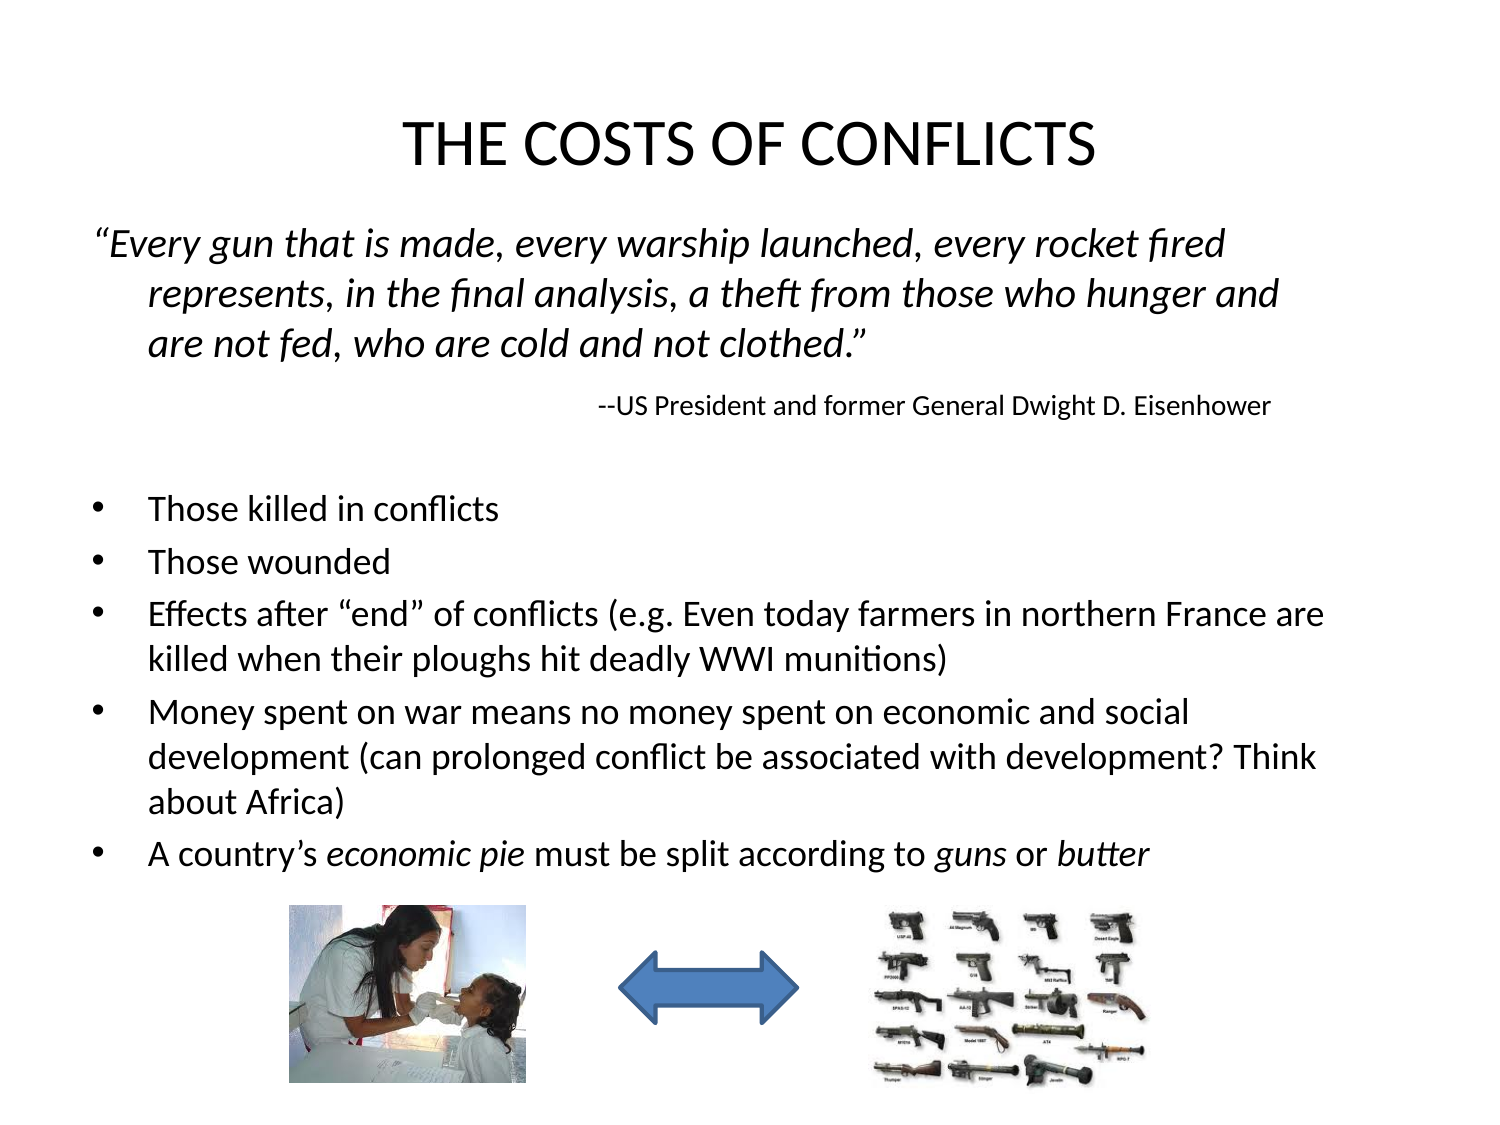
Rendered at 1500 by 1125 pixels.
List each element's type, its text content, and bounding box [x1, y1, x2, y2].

text_box [617, 950, 800, 1026]
list “Every gun that is made, every warship launched, every rocket fired represents, in the final analysis, a theft from those who hunger and are not fed, who are cold and not clothed.” --US President and former General Dwight D. Eisenhower Those killed in conflicts Those wounded Effects after “end” of conflicts (e.g. Even today farmers in northern France are killed when their ploughs hit deadly WWI munitions) Money spent on war means no money spent on economic and social development (can prolonged conflict be associated with development? Think about Africa) A country’s economic pie must be split according to guns or butter [76, 208, 1343, 929]
title THE COSTS OF CONFLICTS [75, 45, 1425, 233]
picture [867, 904, 1156, 1095]
picture [288, 904, 527, 1083]
